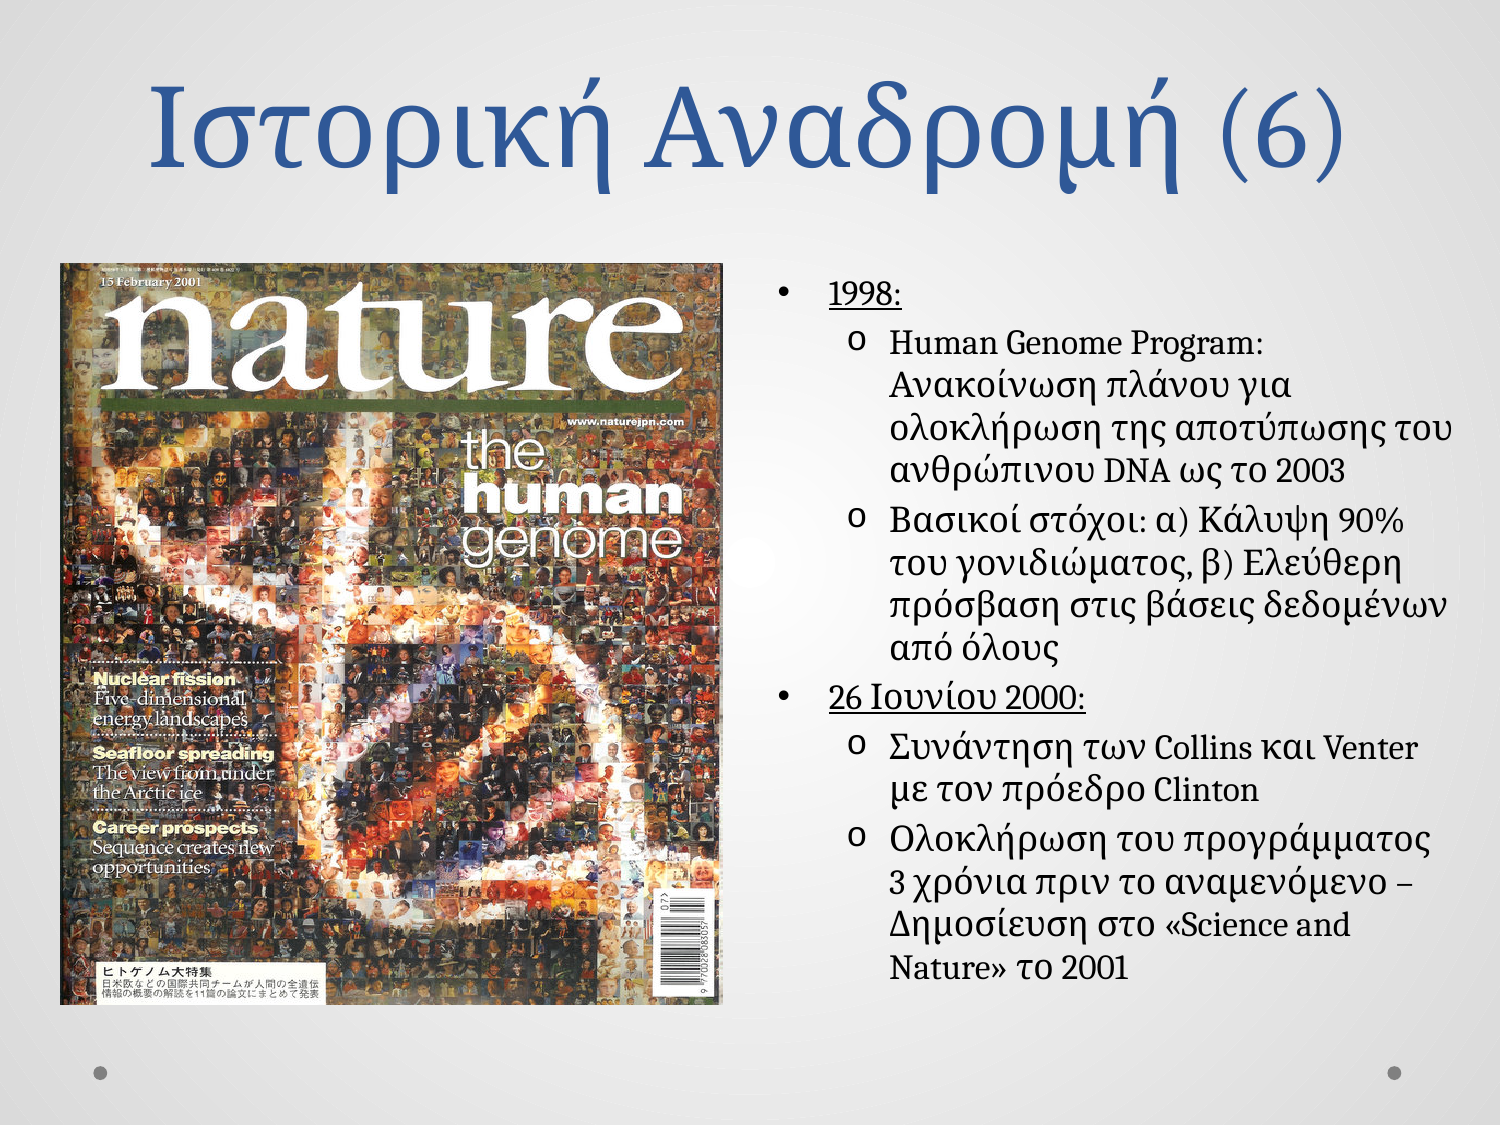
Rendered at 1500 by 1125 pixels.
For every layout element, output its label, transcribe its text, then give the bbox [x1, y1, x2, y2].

list 1998: Human Genome Program: Ανακοίνωση πλάνου για ολοκλήρωση της αποτύπωσης του ανθρώπινου DNA ως το 2003 Βασικοί στόχοι: α) Κάλυψη 90% του γονιδιώματος, β) Ελεύθερη πρόσβαση στις βάσεις δεδομένων από όλους 26 Ιουνίου 2000: Συνάντηση των Collins και Venter με τον πρόεδρο Clinton Ολοκλήρωση του προγράμματος 3 χρόνια πριν το αναμενόμενο – Δημοσίευση στο «Science and Nature» το 2001 [762, 262, 1470, 1005]
title Ιστορική Αναδρομή (6) [75, 0, 1425, 198]
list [59, 262, 724, 1006]
